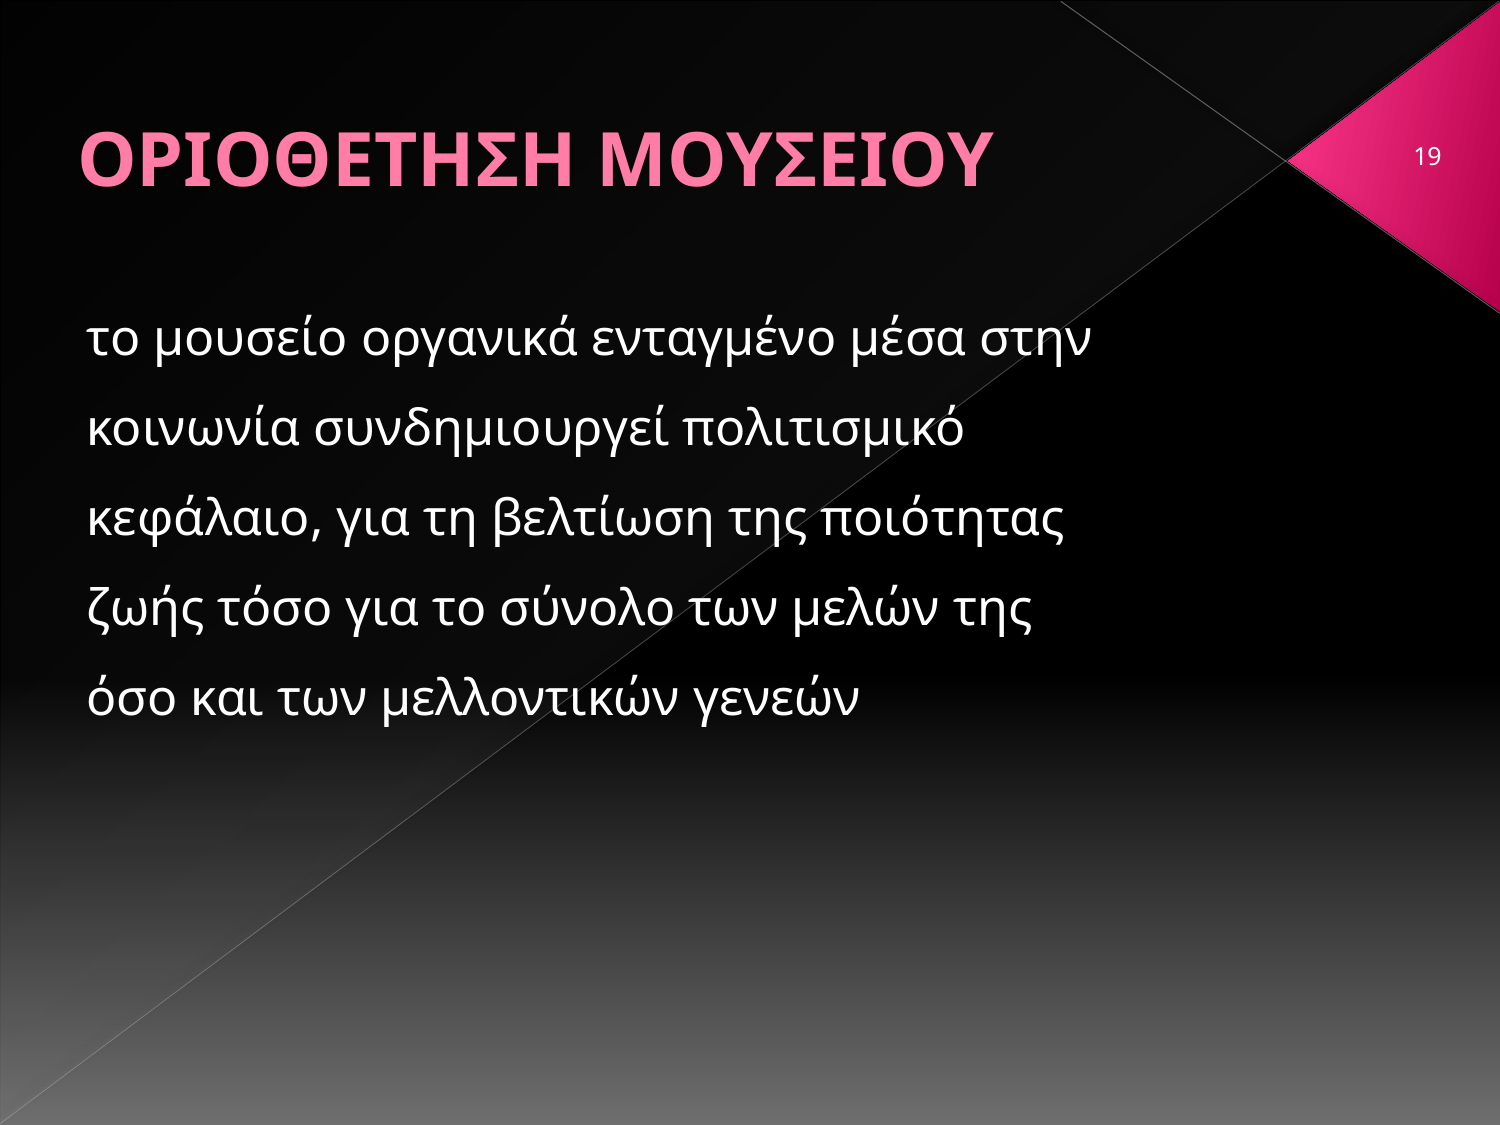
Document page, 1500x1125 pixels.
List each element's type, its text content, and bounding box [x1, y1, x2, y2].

slide_number 19 [1386, 132, 1469, 183]
list το μουσείο οργανικά ενταγμένο μέσα στην κοινωνία συνδημιουργεί πολιτισμικό κεφάλαιο, για τη βελτίωση της ποιότητας ζωής τόσο για το σύνολο των μελών της όσο και των μελλοντικών γενεών [62, 267, 1114, 915]
title ΟΡΙΟΘΕΤΗΣΗ ΜΟΥΣΕΙΟΥ [62, 44, 1250, 268]
